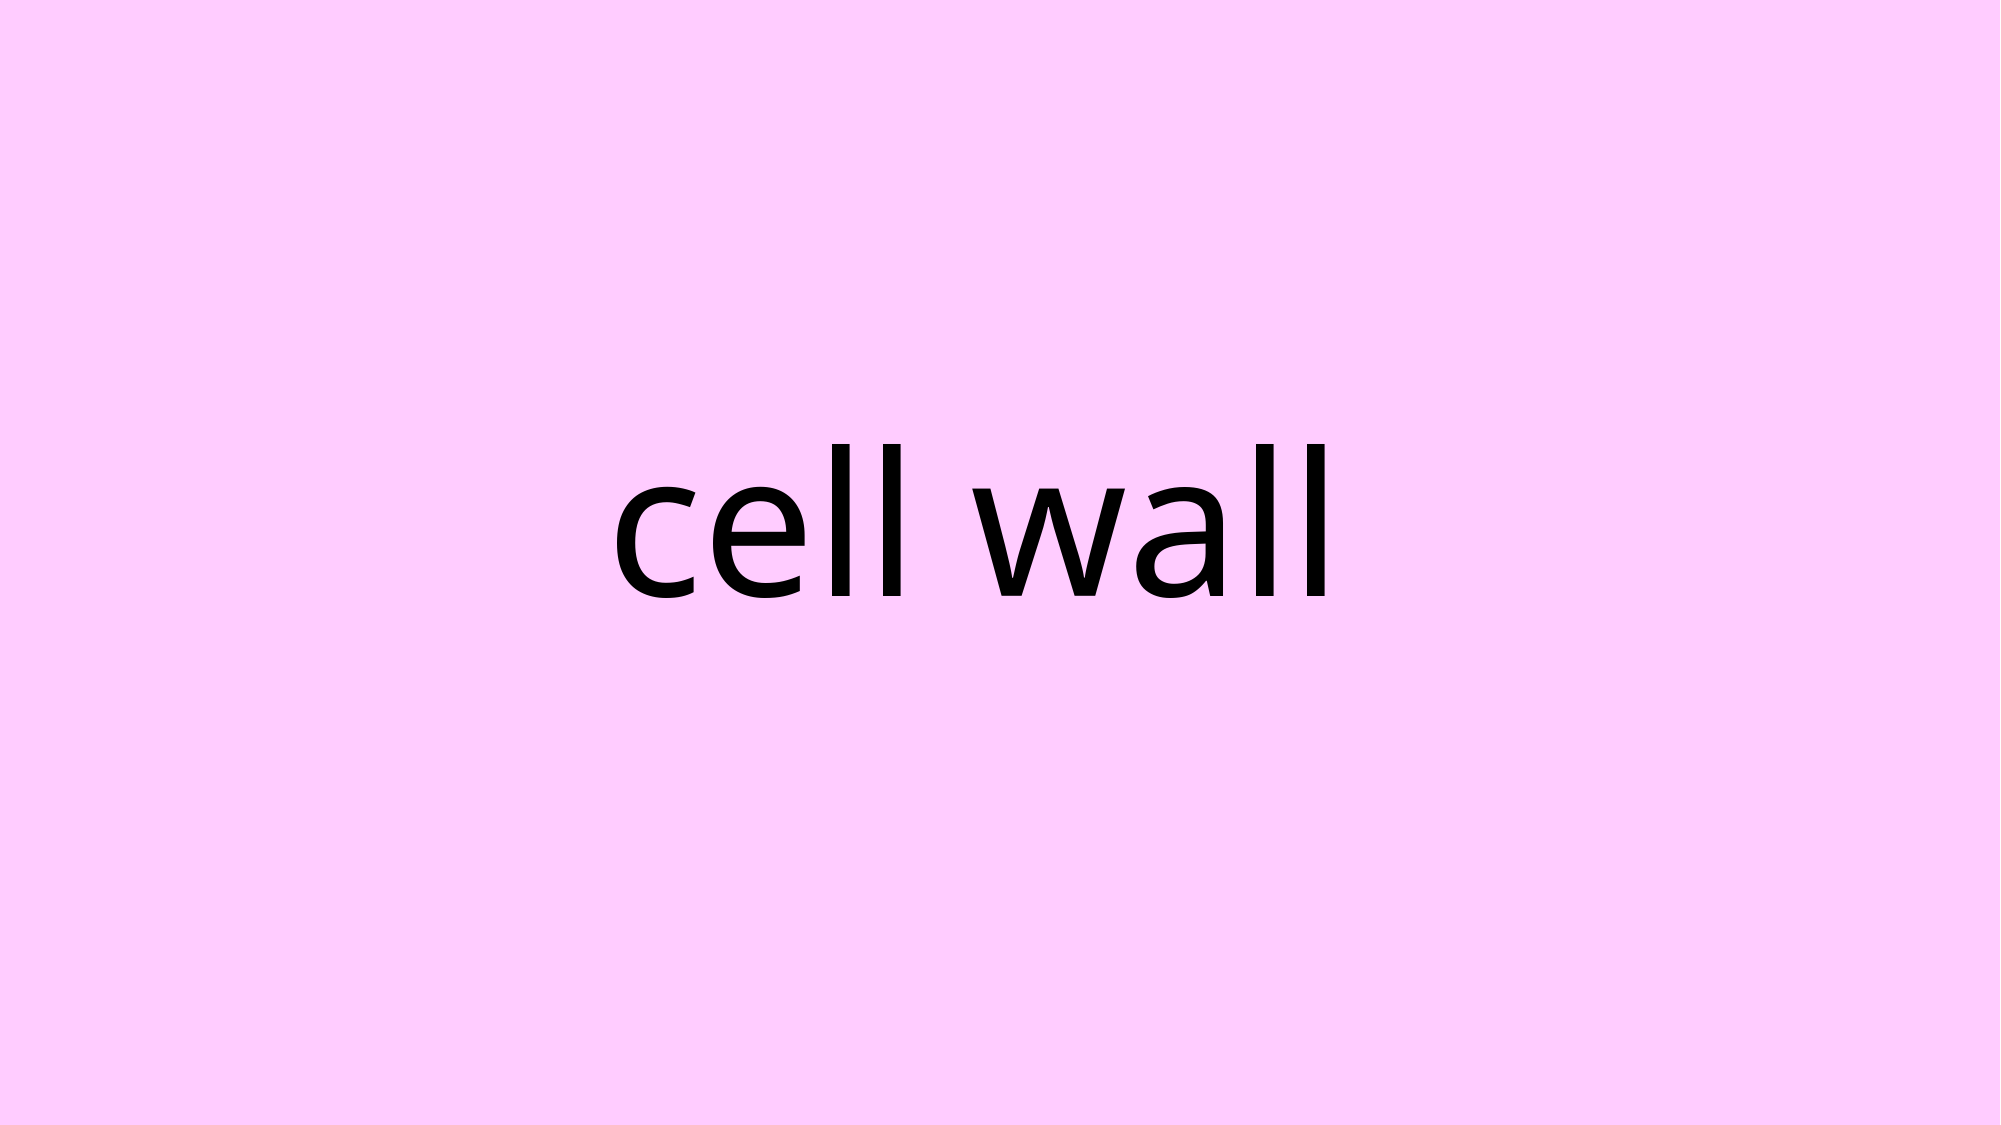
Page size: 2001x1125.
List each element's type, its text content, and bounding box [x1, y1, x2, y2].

title cell wall [327, 423, 1622, 641]
